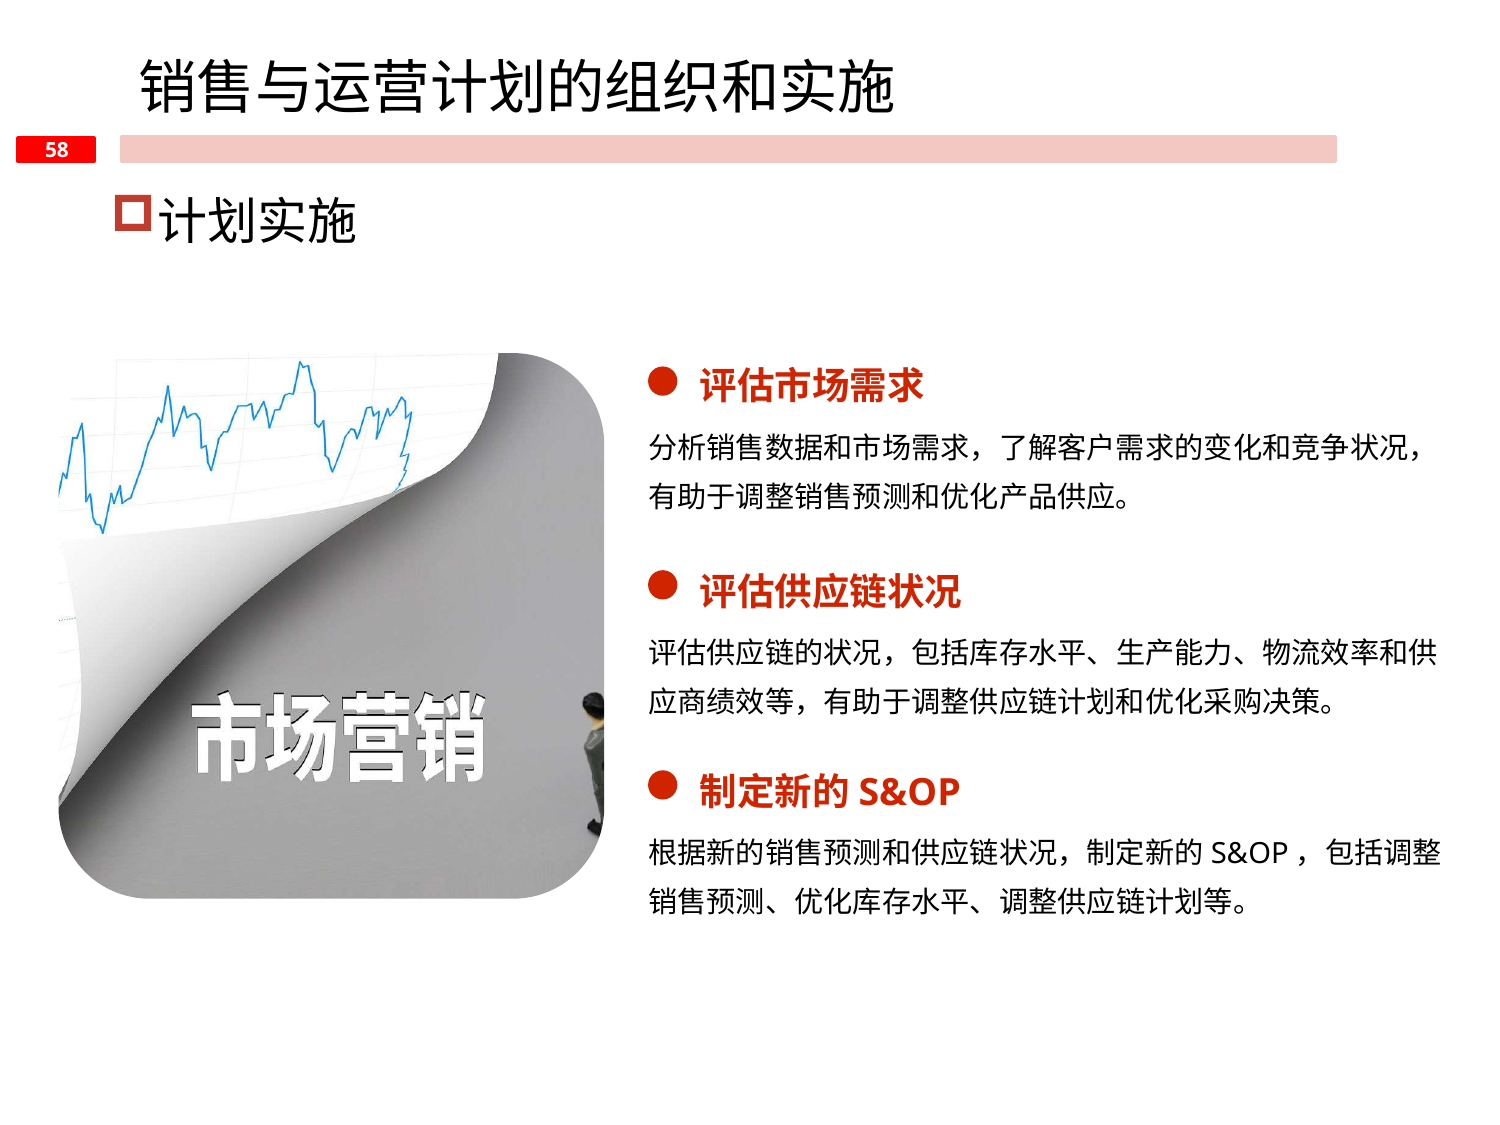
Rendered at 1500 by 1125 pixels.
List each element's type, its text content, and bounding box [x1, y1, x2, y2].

text_box 分析销售数据和市场需求，了解客户需求的变化和竞争状况，有助于调整销售预测和优化产品供应。 [648, 415, 1445, 528]
text_box 销售与运营计划的组织和实施 [123, 42, 958, 128]
text_box 制定新的S&OP [684, 741, 1423, 820]
text_box [648, 770, 678, 800]
text_box 计划实施 [96, 181, 1081, 276]
text_box [648, 570, 678, 600]
text_box 根据新的销售预测和供应链状况，制定新的S&OP，包括调整销售预测、优化库存水平、调整供应链计划等。 [648, 820, 1445, 933]
text_box [648, 366, 678, 396]
text_box 评估供应链的状况，包括库存水平、生产能力、物流效率和供应商绩效等，有助于调整供应链计划和优化采购决策。 [648, 620, 1445, 733]
picture [58, 352, 605, 899]
text_box 评估供应链状况 [684, 542, 1423, 620]
text_box [17, 129, 97, 189]
text_box 评估市场需求 [684, 340, 1423, 415]
